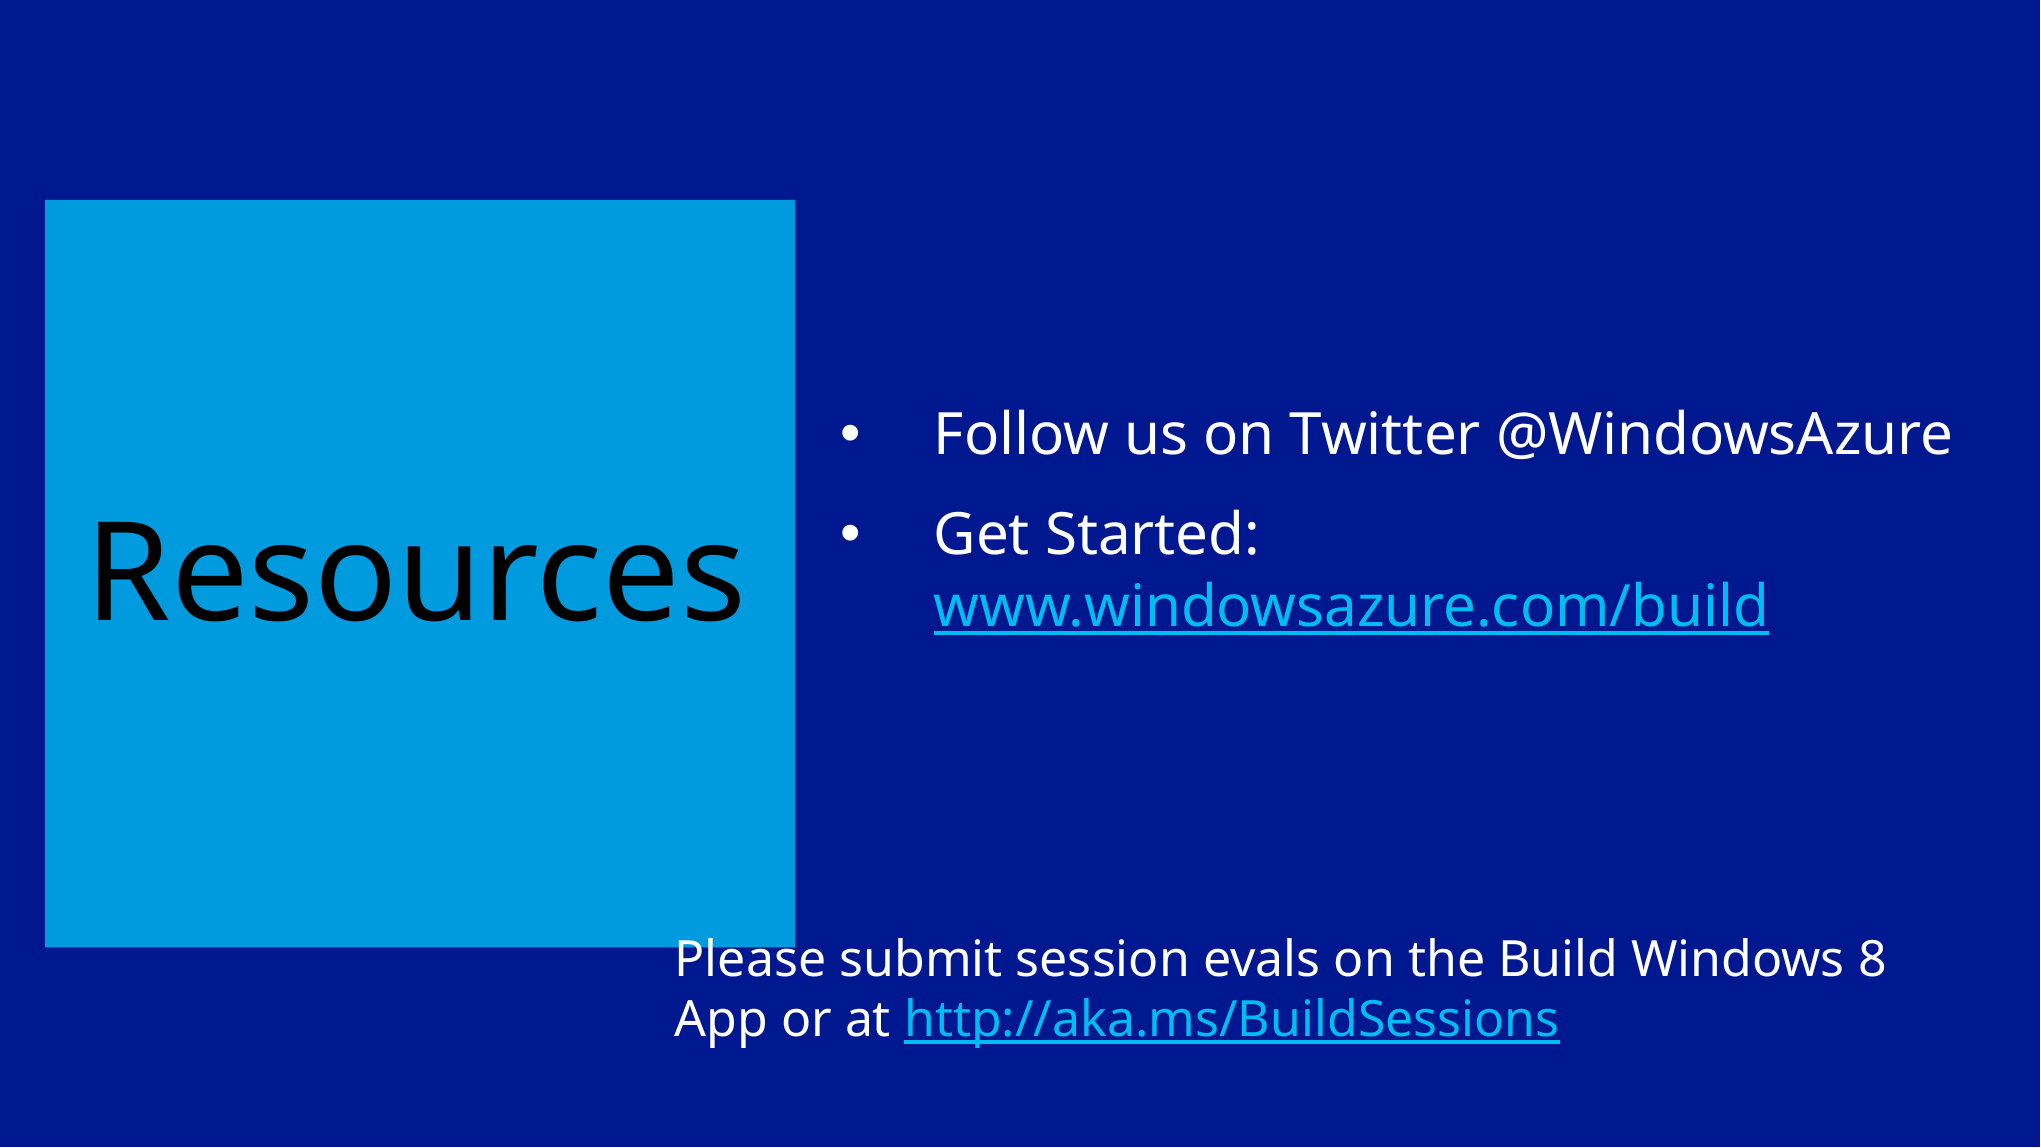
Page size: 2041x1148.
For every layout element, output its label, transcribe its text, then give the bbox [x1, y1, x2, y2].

list Follow us on Twitter @WindowsAzure Get Started: www.windowsazure.com/build [810, 425, 2026, 921]
title Resources [45, 199, 796, 948]
text_box Please submit session evals on the Build Windows 8 App or at http://aka.ms/BuildSessions [660, 918, 1980, 1122]
